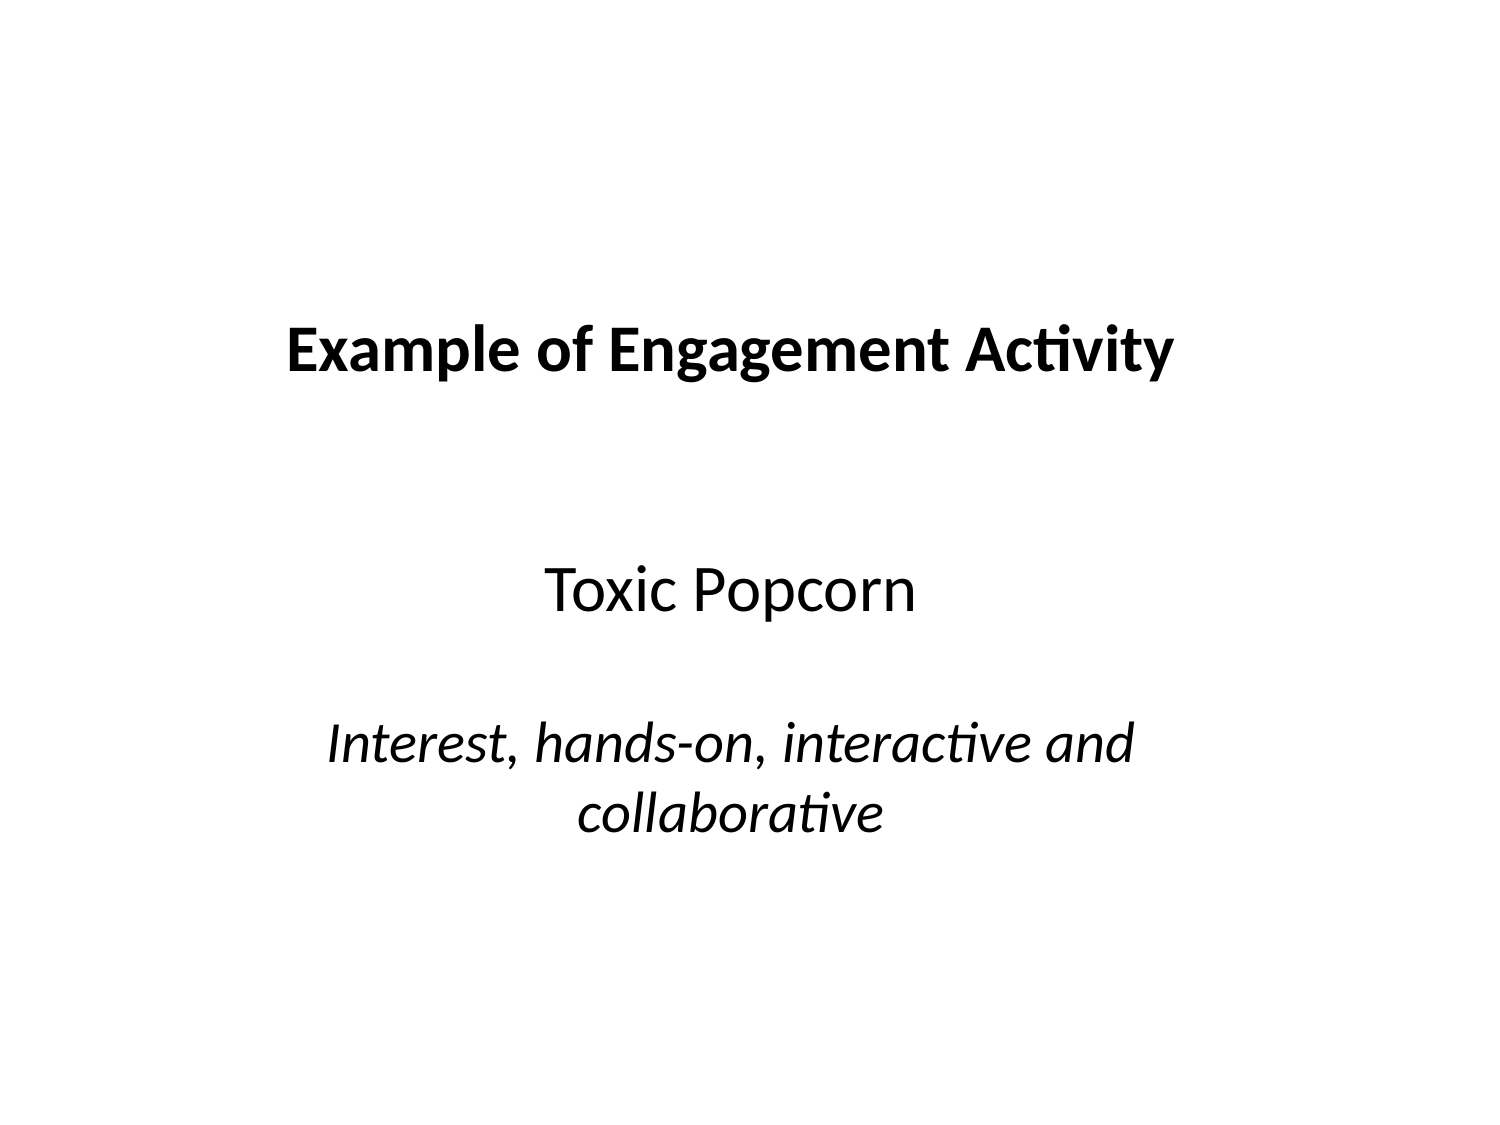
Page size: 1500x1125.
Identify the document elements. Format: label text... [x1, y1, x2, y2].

text_box Example of Engagement Activity Toxic Popcorn Interest, hands-on, interactive and collaborative [162, 137, 1300, 852]
